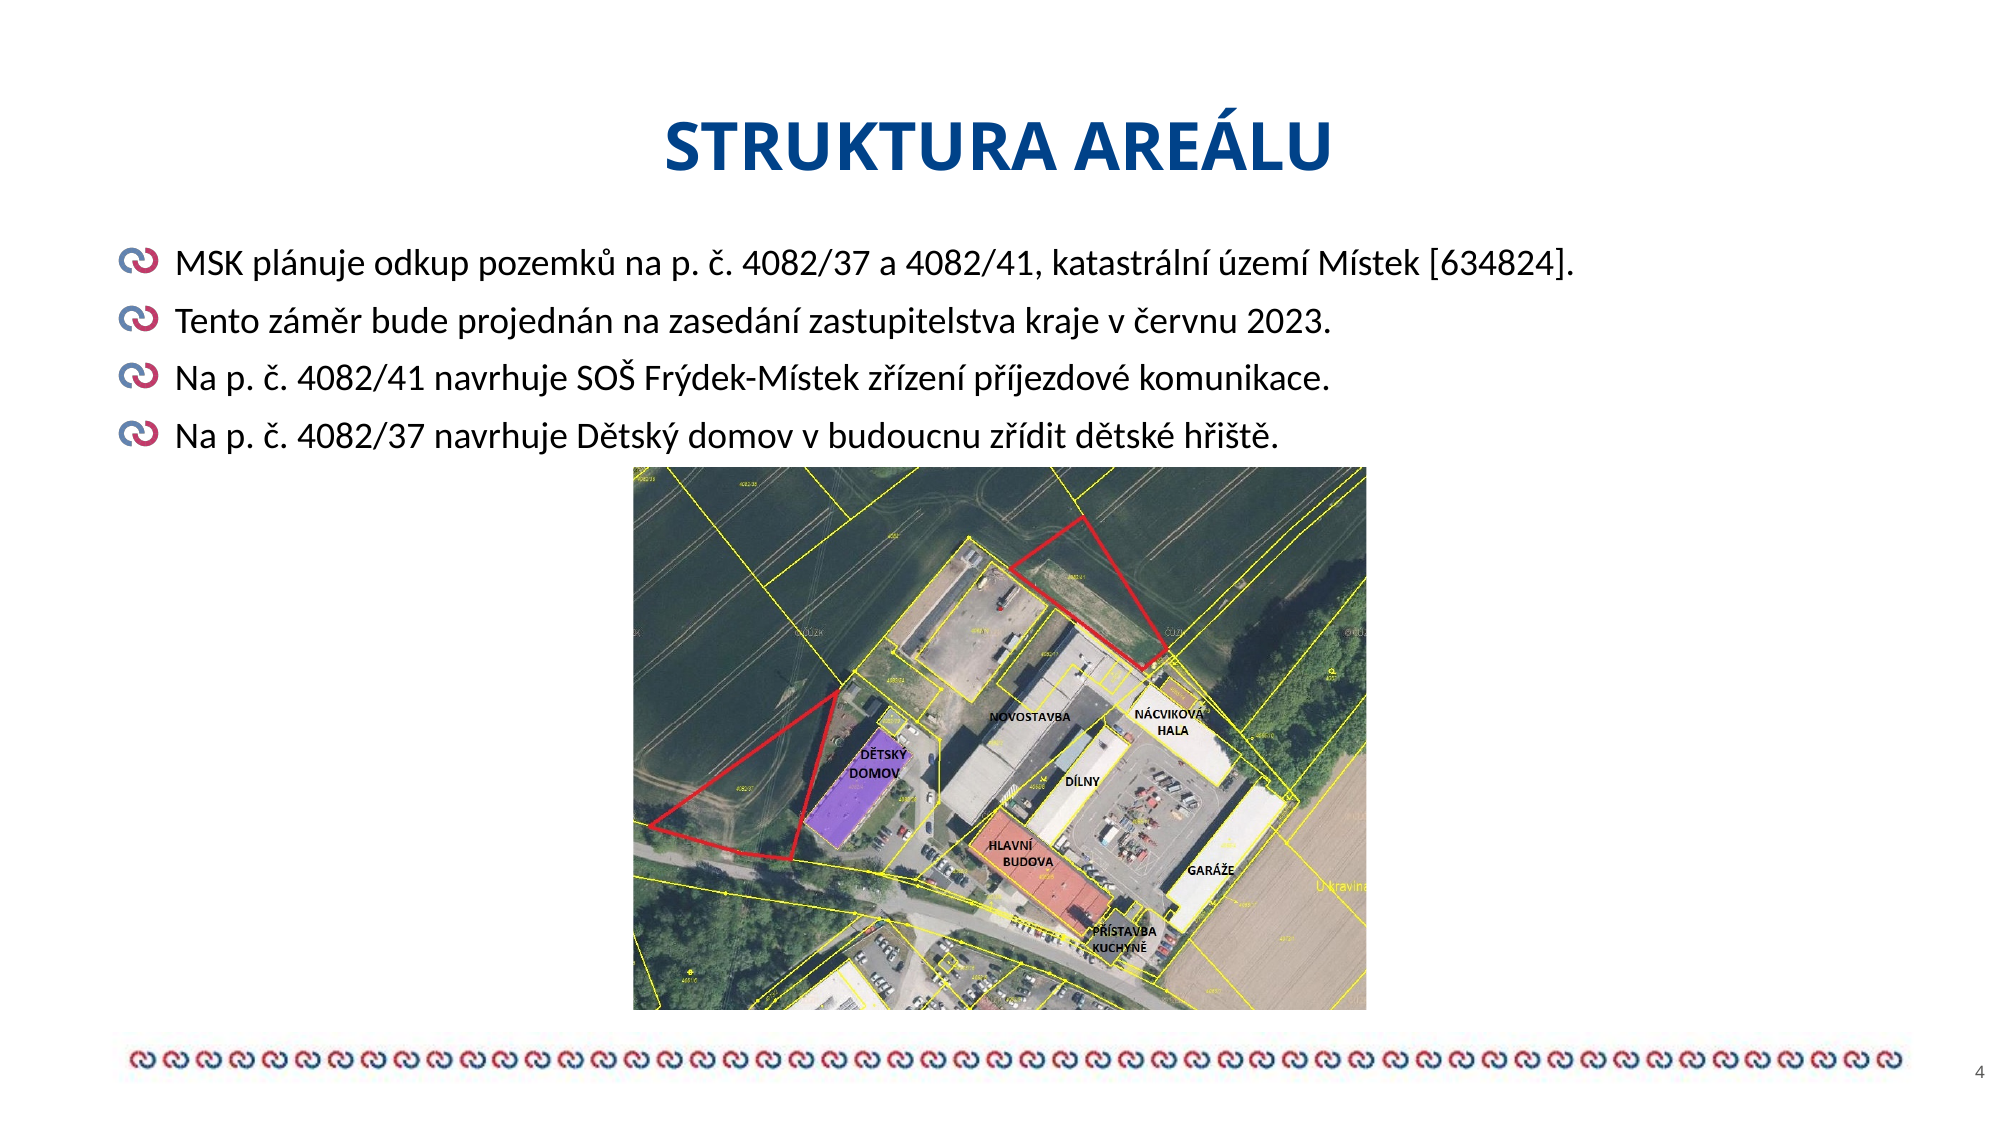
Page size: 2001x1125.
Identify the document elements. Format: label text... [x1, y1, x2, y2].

picture [63, 1032, 1985, 1087]
title STRUKTURA AREÁLU [139, 40, 1861, 258]
picture [118, 420, 146, 447]
picture [118, 362, 146, 389]
slide_number 4 [1533, 1042, 2000, 1103]
list MSK plánuje odkup pozemků na p. č. 4082/37 a 4082/41, katastrální území Místek [634824]. Tento záměr bude projednán na zasedání zastupitelstva kraje v červnu 2023. Na p. č. 4082/41 navrhuje SOŠ Frýdek-Místek zřízení příjezdové komunikace. Na p. č. 4082/37 navrhuje Dětský domov v budoucnu zřídit dětské hřiště. [103, 230, 1836, 945]
picture [633, 467, 1367, 1010]
picture [118, 305, 146, 332]
picture [118, 247, 146, 274]
